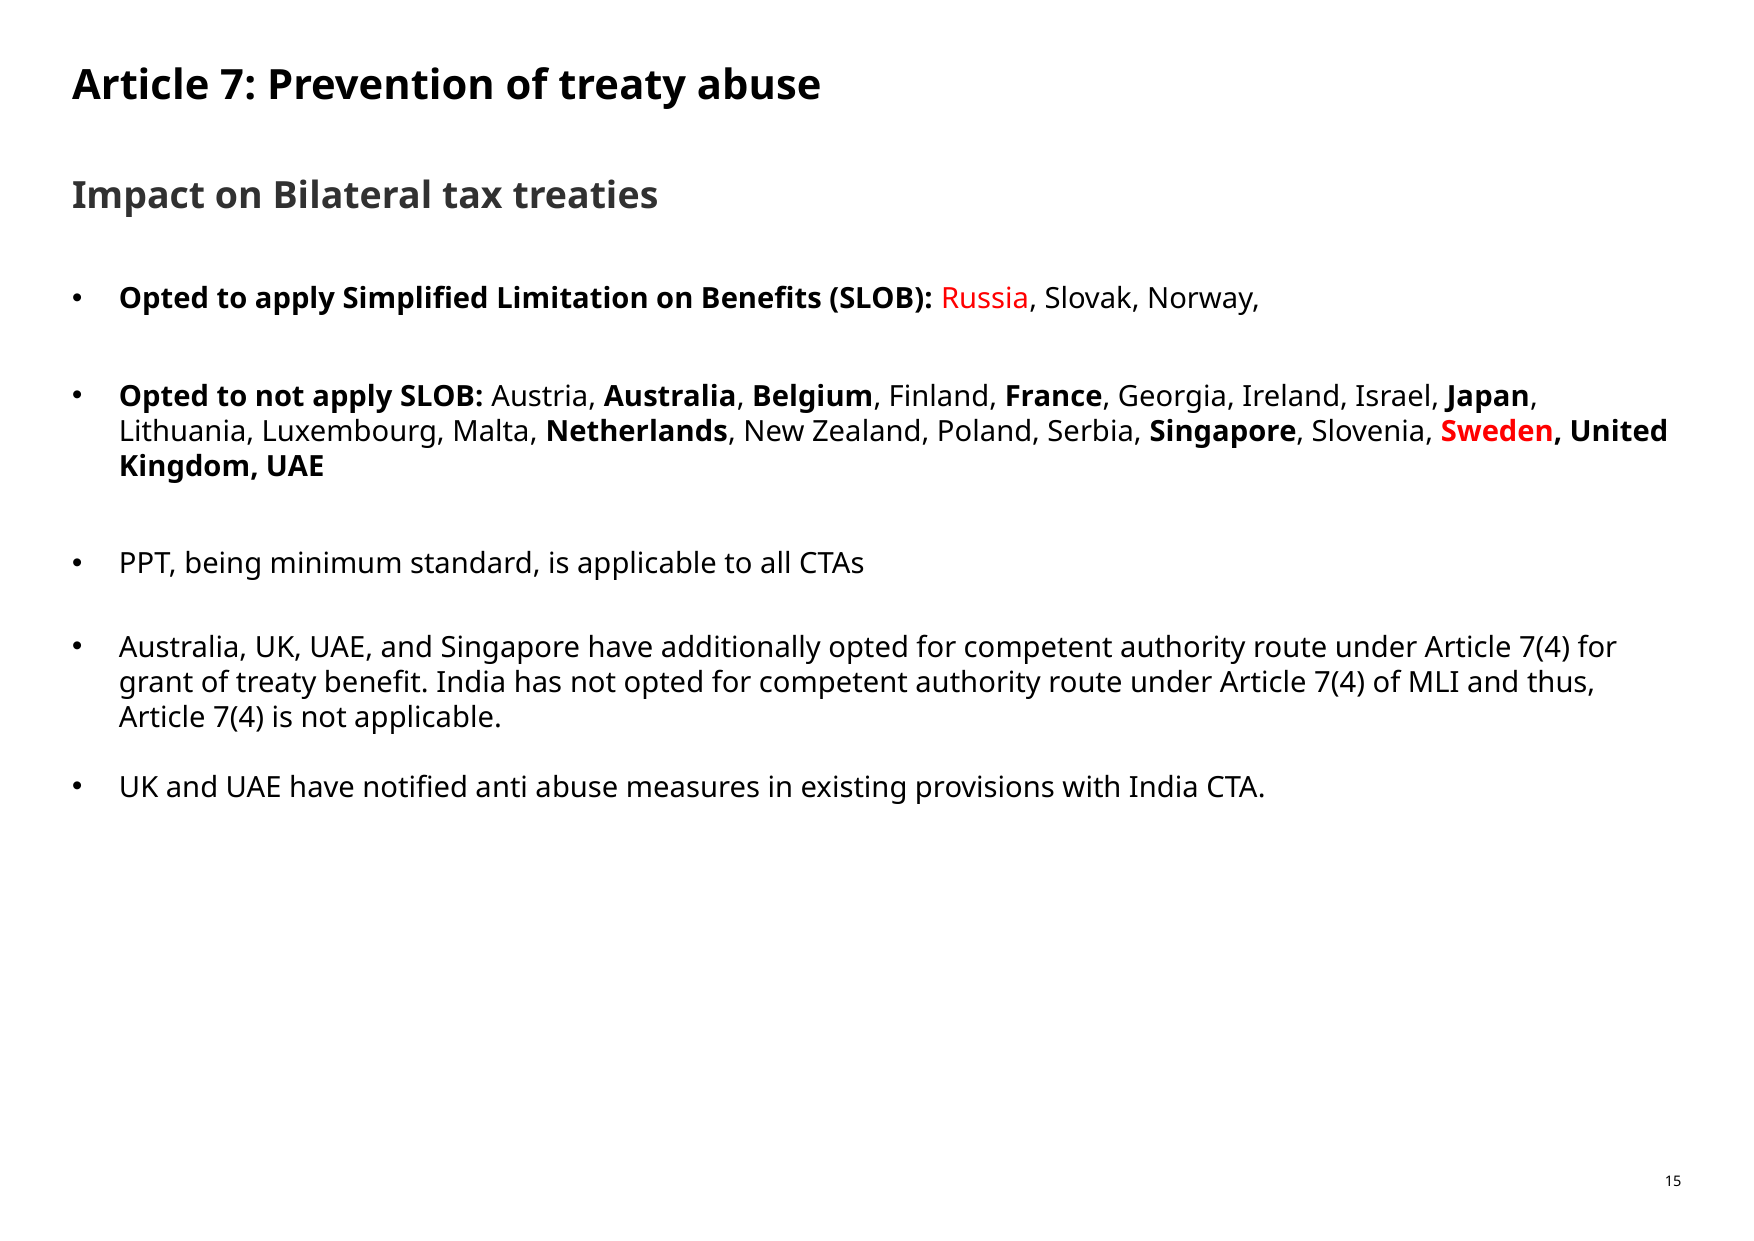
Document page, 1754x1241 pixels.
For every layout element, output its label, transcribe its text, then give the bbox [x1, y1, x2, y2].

title Article 7: Prevention of treaty abuse [72, 57, 1678, 118]
text_box Impact on Bilateral tax treaties Opted to apply Simplified Limitation on Benefits (SLOB): Russia, Slovak, Norway, Opted to not apply SLOB: Austria, Australia, Belgium, Finland, France, Georgia, Ireland, Israel, Japan, Lithuania, Luxembourg, Malta, Netherlands, New Zealand, Poland, Serbia, Singapore, Slovenia, Sweden, United Kingdom, UAE PPT, being minimum standard, is applicable to all CTAs Australia, UK, UAE, and Singapore have additionally opted for competent authority route under Article 7(4) for grant of treaty benefit. India has not opted for competent authority route under Article 7(4) of MLI and thus, Article 7(4) is not applicable. UK and UAE have notified anti abuse measures in existing provisions with India CTA. [72, 170, 1678, 839]
